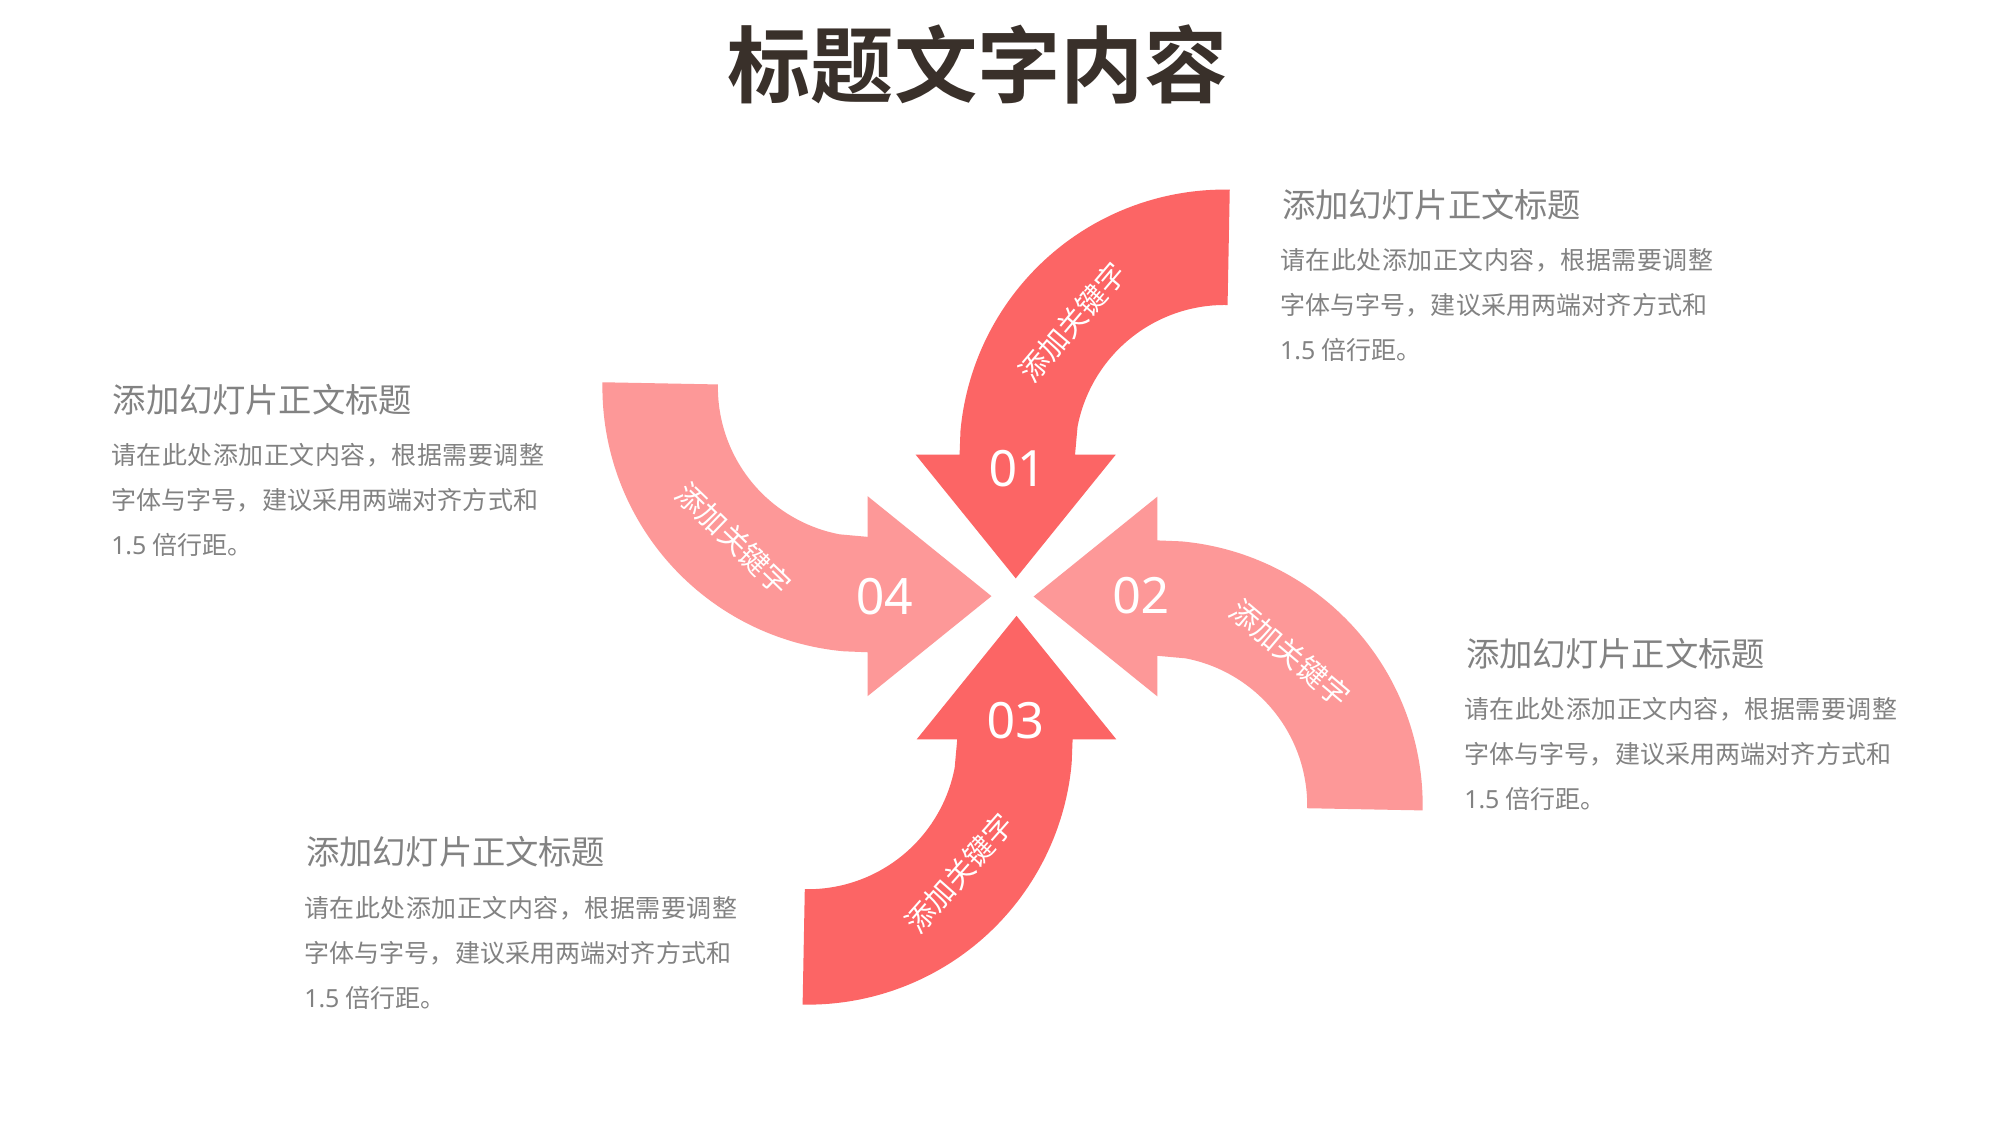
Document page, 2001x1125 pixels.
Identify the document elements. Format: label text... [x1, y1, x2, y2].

text_box 请在此处添加正文内容，根据需要调整字体与字号，建议采用两端对齐方式和1.5倍行距。 [1280, 222, 1714, 372]
text_box 添加幻灯片正文标题 [306, 824, 606, 880]
text_box 添加幻灯片正文标题 [112, 371, 413, 427]
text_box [802, 615, 1117, 1005]
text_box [1070, 458, 1386, 849]
text_box 请在此处添加正文内容，根据需要调整字体与字号，建议采用两端对齐方式和1.5倍行距。 [304, 870, 738, 1020]
text_box 请在此处添加正文内容，根据需要调整字体与字号，建议采用两端对齐方式和1.5倍行距。 [1464, 671, 1898, 821]
text_box 添加幻灯片正文标题 [1282, 177, 1582, 232]
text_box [639, 344, 955, 734]
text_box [915, 189, 1230, 579]
text_box 添加幻灯片正文标题 [1466, 625, 1766, 681]
text_box 标题文字内容 [713, 5, 1243, 121]
text_box 请在此处添加正文内容，根据需要调整字体与字号，建议采用两端对齐方式和1.5倍行距。 [111, 417, 545, 567]
